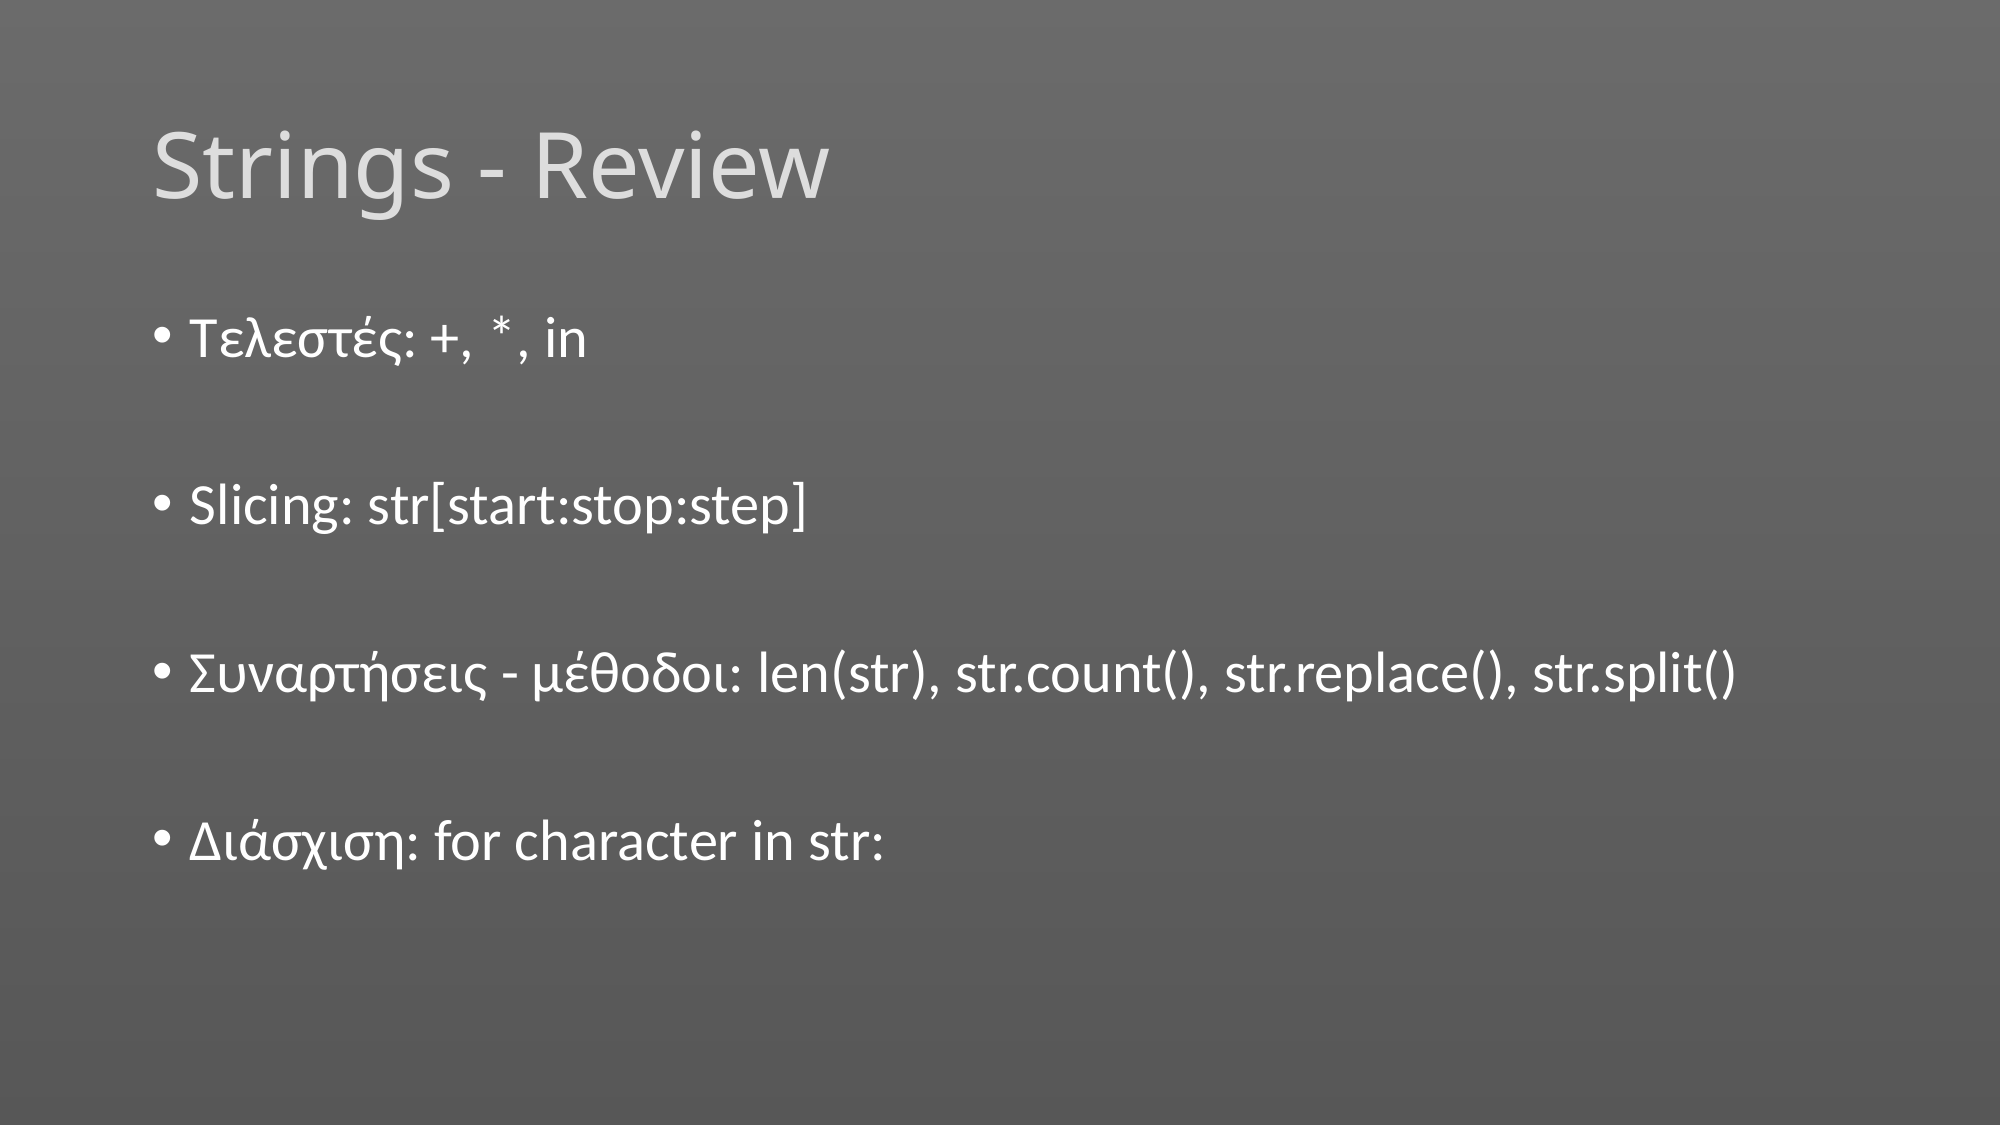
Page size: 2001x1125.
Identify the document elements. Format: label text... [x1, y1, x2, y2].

title Strings - Review [137, 59, 1863, 278]
list Τελεστές: +, *, in Slicing: str[start:stop:step] Συναρτήσεις - μέθοδοι: len(str), str.count(), str.replace(), str.split() Διάσχιση: for character in str: [137, 299, 1863, 1014]
